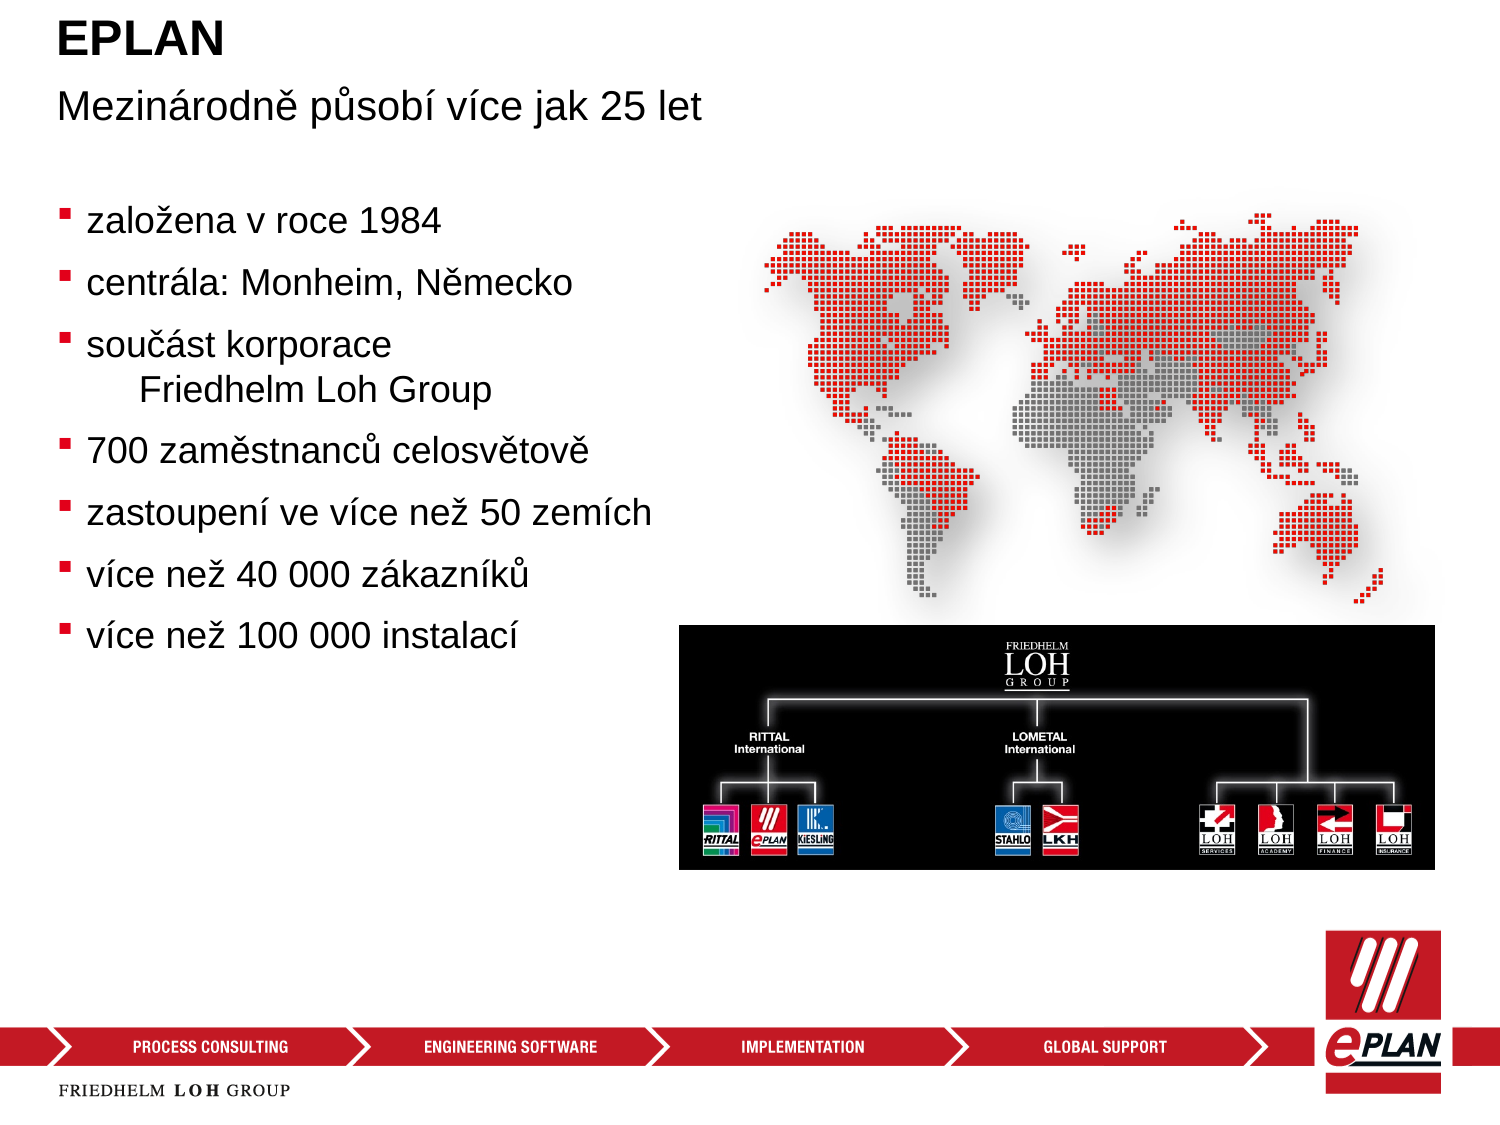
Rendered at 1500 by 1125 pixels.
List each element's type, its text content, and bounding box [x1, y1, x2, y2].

list založena v roce 1984 centrála: Monheim, Německo součást korporace Friedhelm Loh Group 700 zaměstnanců celosvětově zastoupení ve více než 50 zemích více než 40 000 zákazníků více než 100 000 instalací [0, 196, 680, 906]
list Mezinárodně působí více jak 25 let [0, 72, 1442, 144]
title EPLAN [0, 0, 1442, 71]
picture [0, 0, 1500, 1125]
